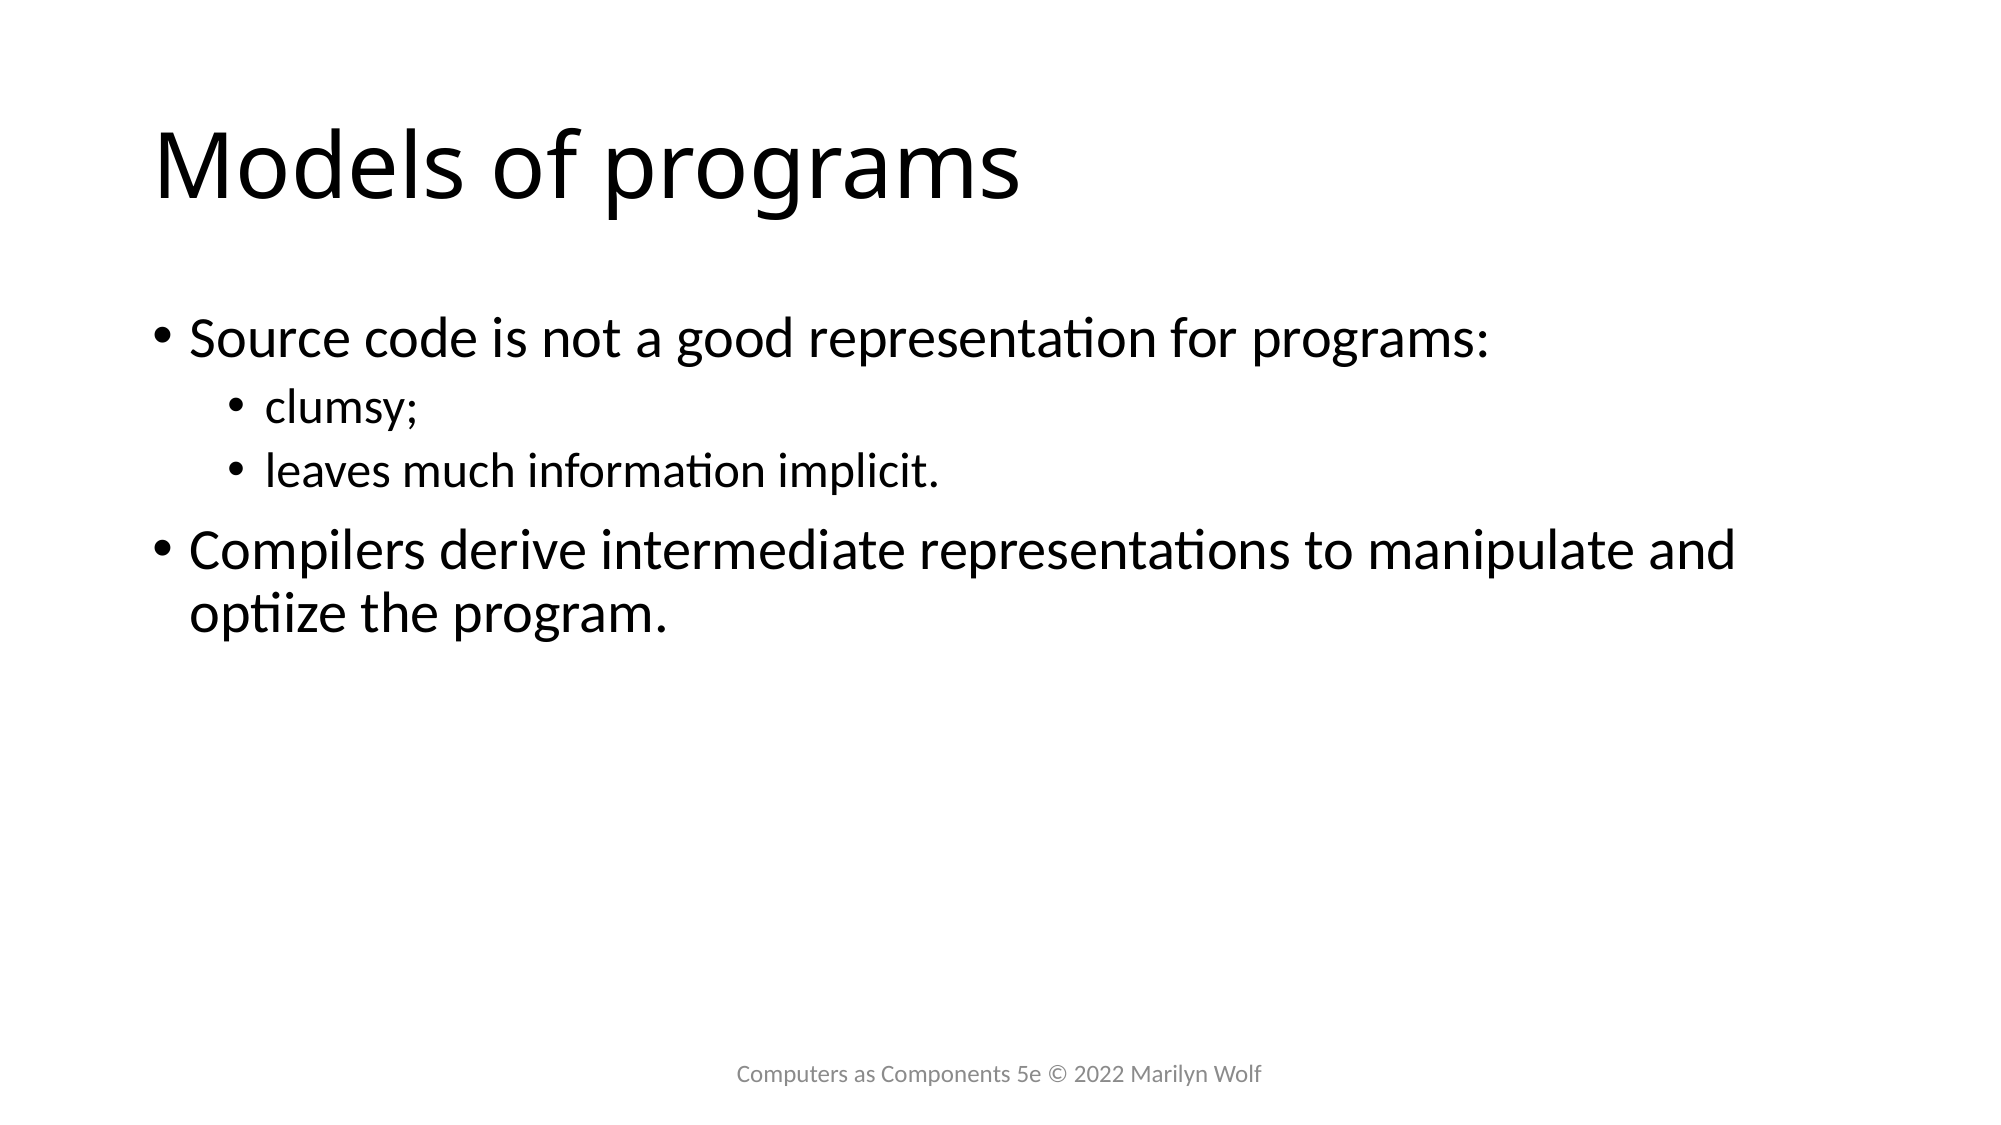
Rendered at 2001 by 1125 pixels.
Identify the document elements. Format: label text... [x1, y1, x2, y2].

title Models of programs [137, 59, 1863, 278]
list Source code is not a good representation for programs: clumsy; leaves much information implicit. Compilers derive intermediate representations to manipulate and optiize the program. [137, 299, 1863, 1014]
footer Computers as Components 5e © 2022 Marilyn Wolf [662, 1042, 1338, 1103]
